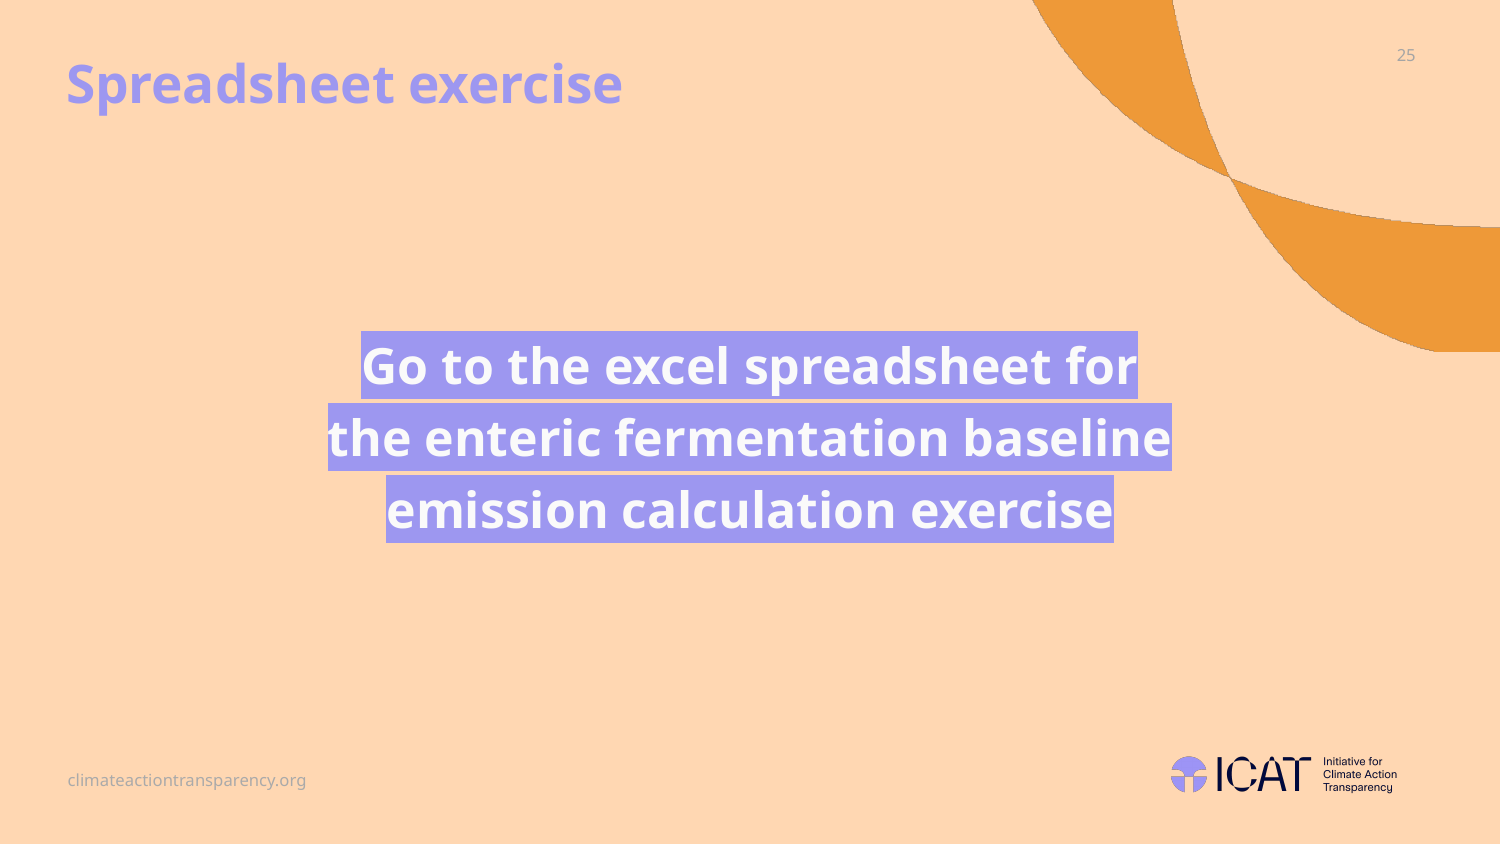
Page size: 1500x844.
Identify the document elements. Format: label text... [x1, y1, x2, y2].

list Chapter 7 [362, 332, 1137, 366]
title Spreadsheet exercise [51, 35, 1449, 130]
picture [1171, 724, 1430, 824]
list Chapter 7 [387, 494, 1113, 542]
text_box Go to the excel spreadsheet for the enteric fermentation baseline emission calculation exercise [306, 366, 1194, 494]
picture [976, 0, 1500, 352]
